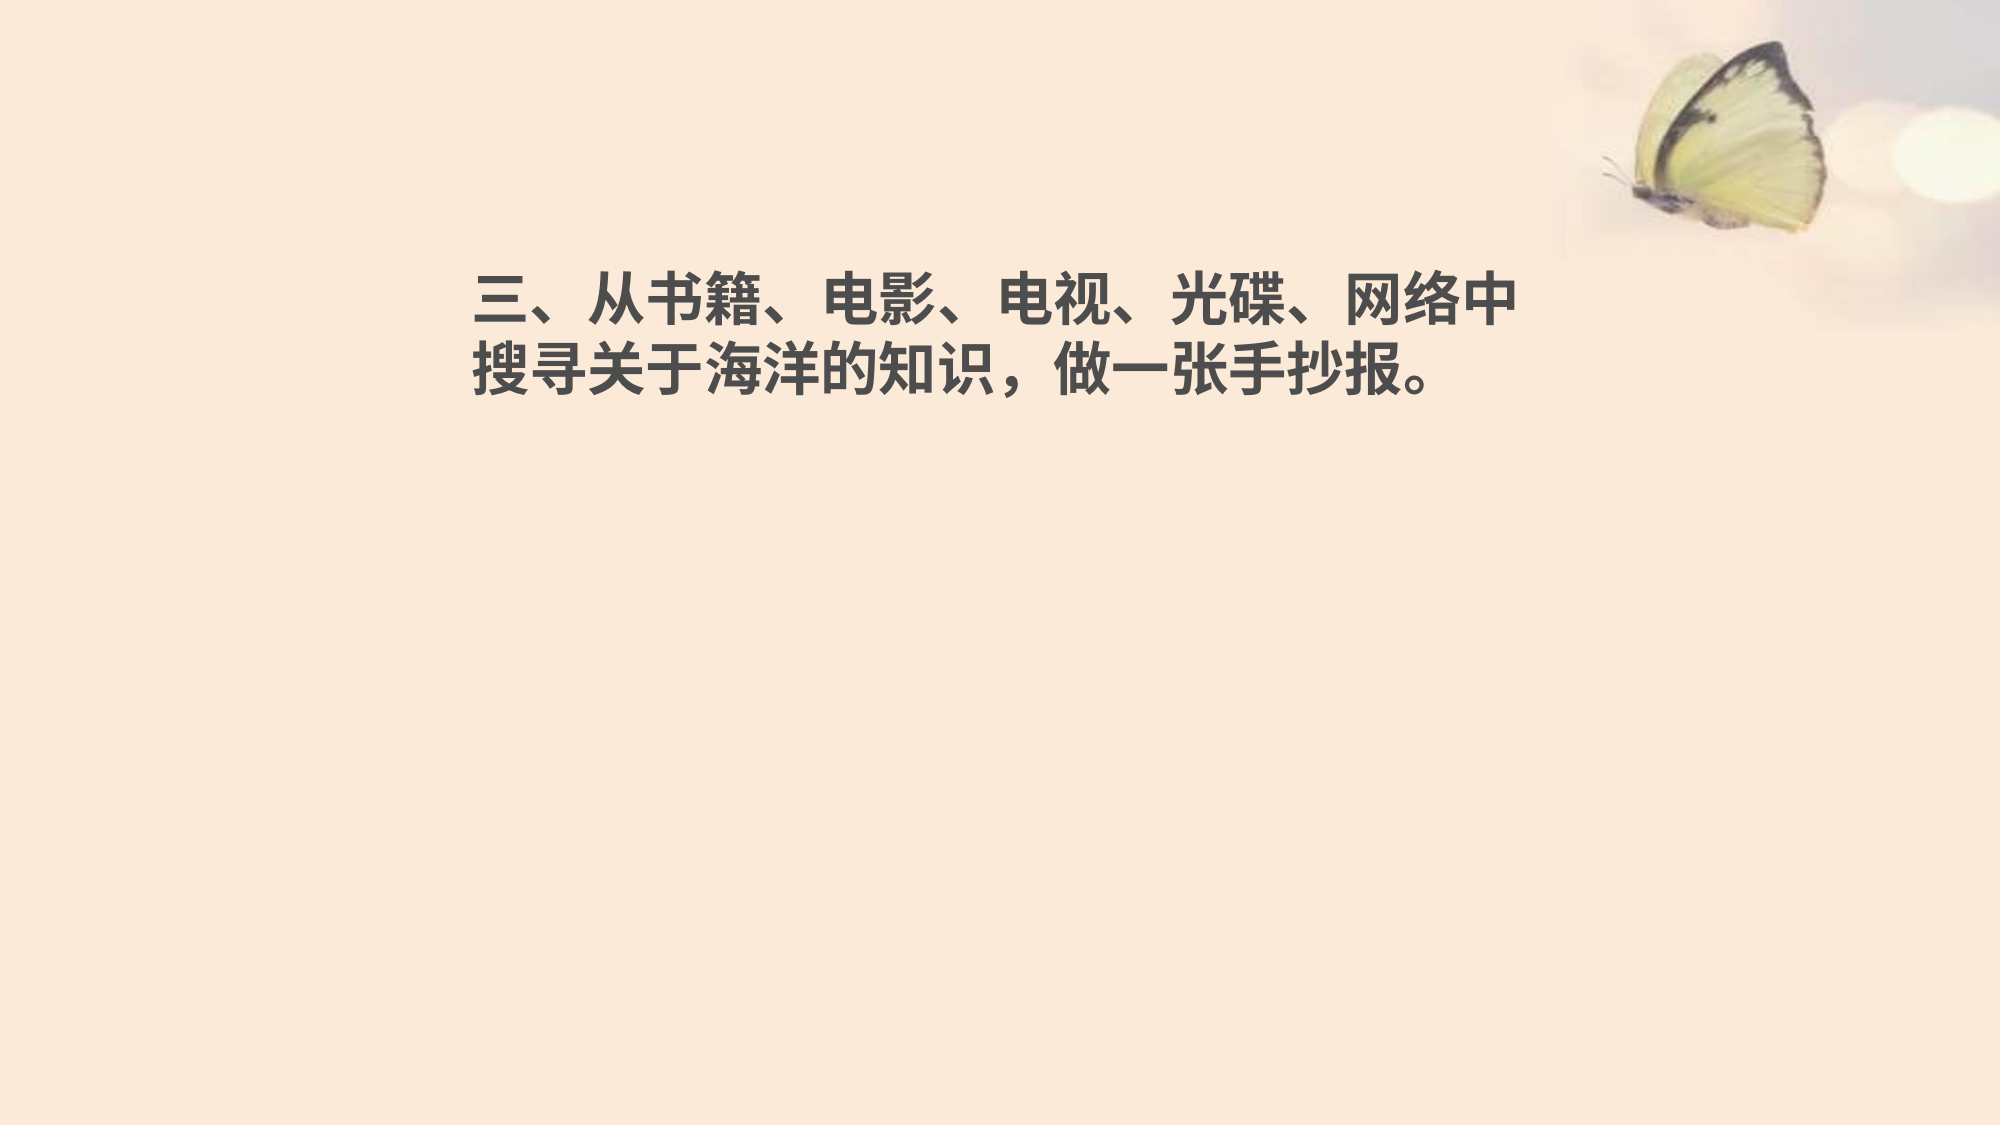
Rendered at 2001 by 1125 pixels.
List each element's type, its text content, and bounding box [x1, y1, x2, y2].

picture [0, 0, 2000, 1125]
text_box 三、从书籍、电影、电视、光碟、网络中搜寻关于海洋的知识，做一张手抄报。 [456, 254, 1544, 410]
